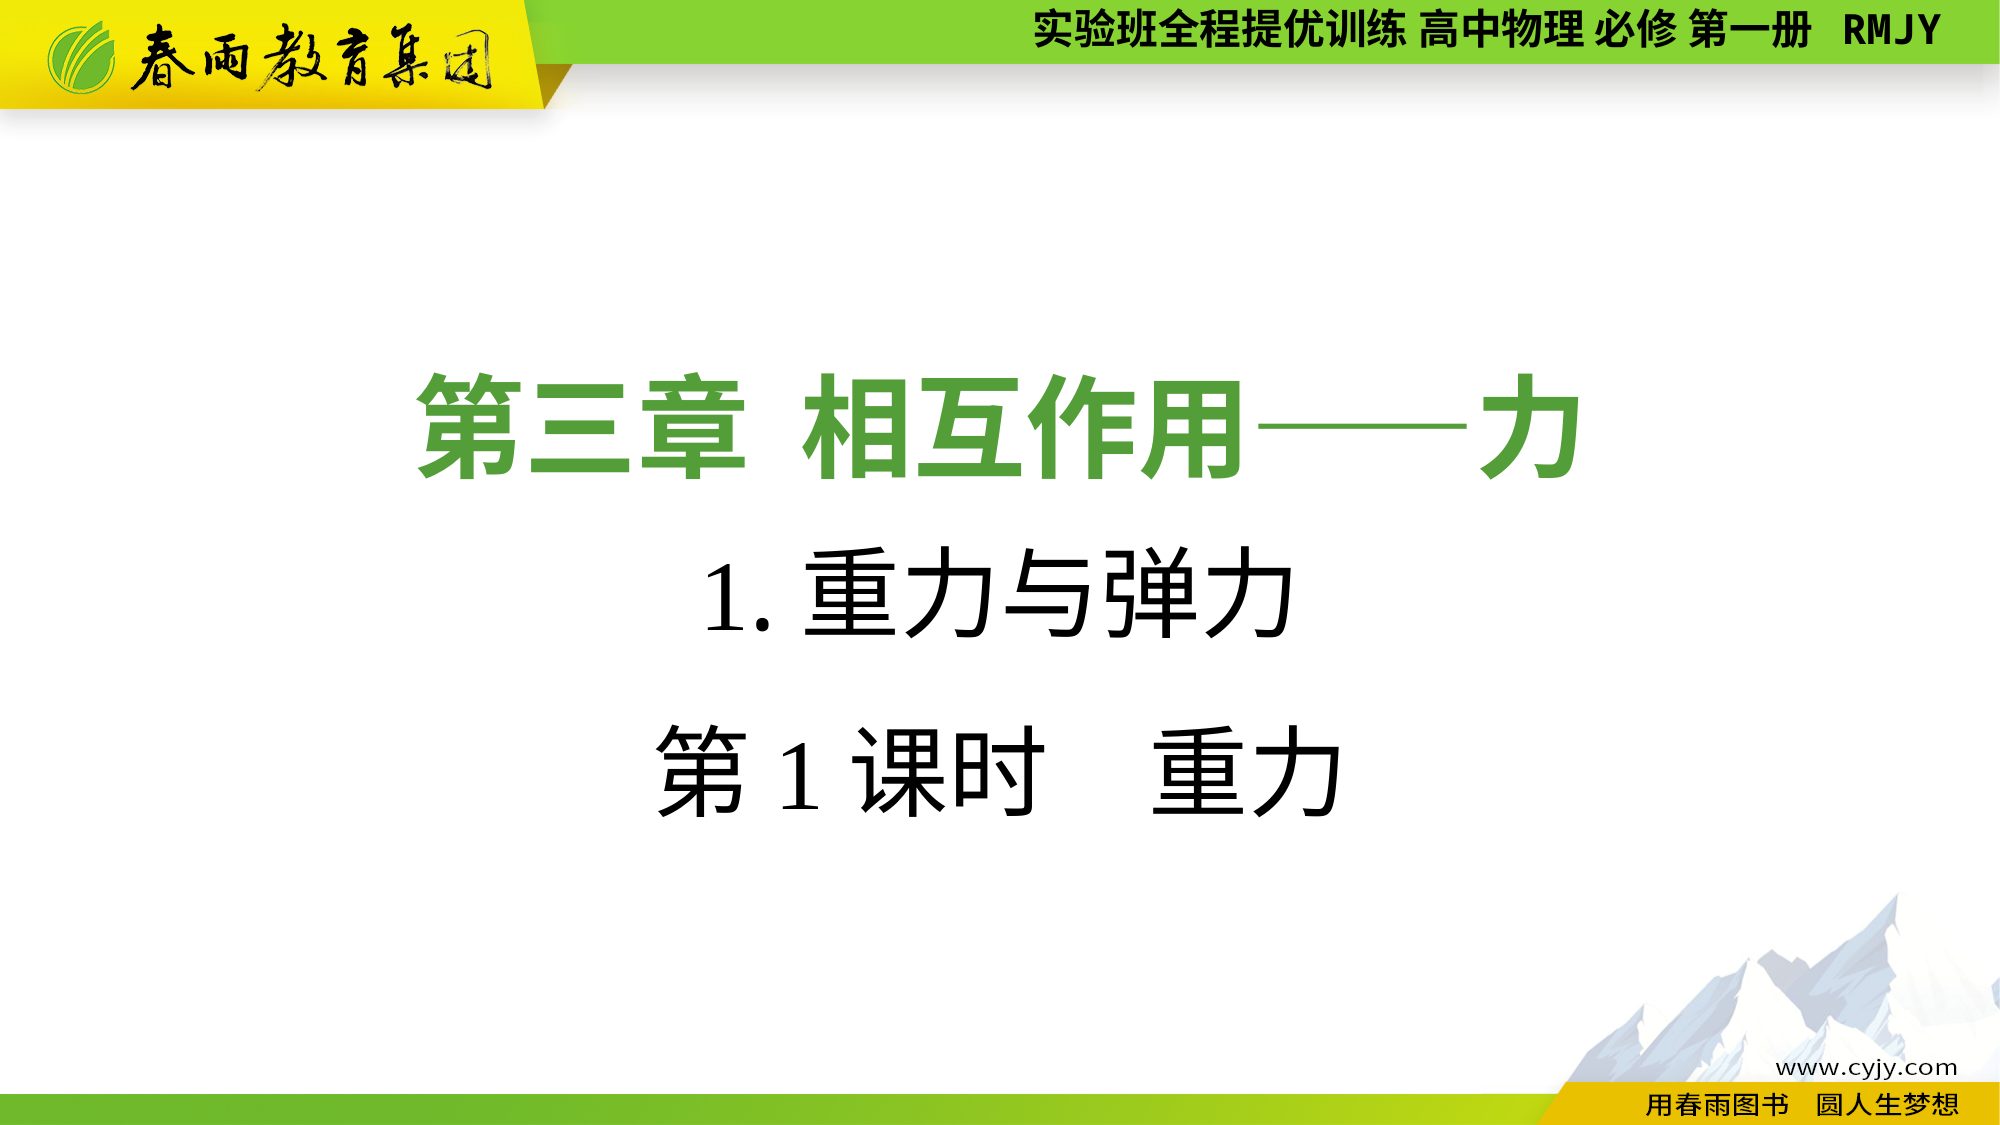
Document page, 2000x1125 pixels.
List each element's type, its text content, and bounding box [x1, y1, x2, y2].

picture [0, 0, 2000, 1125]
text_box 第三章 相互作用——力 [54, 282, 1946, 462]
text_box 1.重力与弹力 第1课时 重力 [54, 462, 1946, 838]
